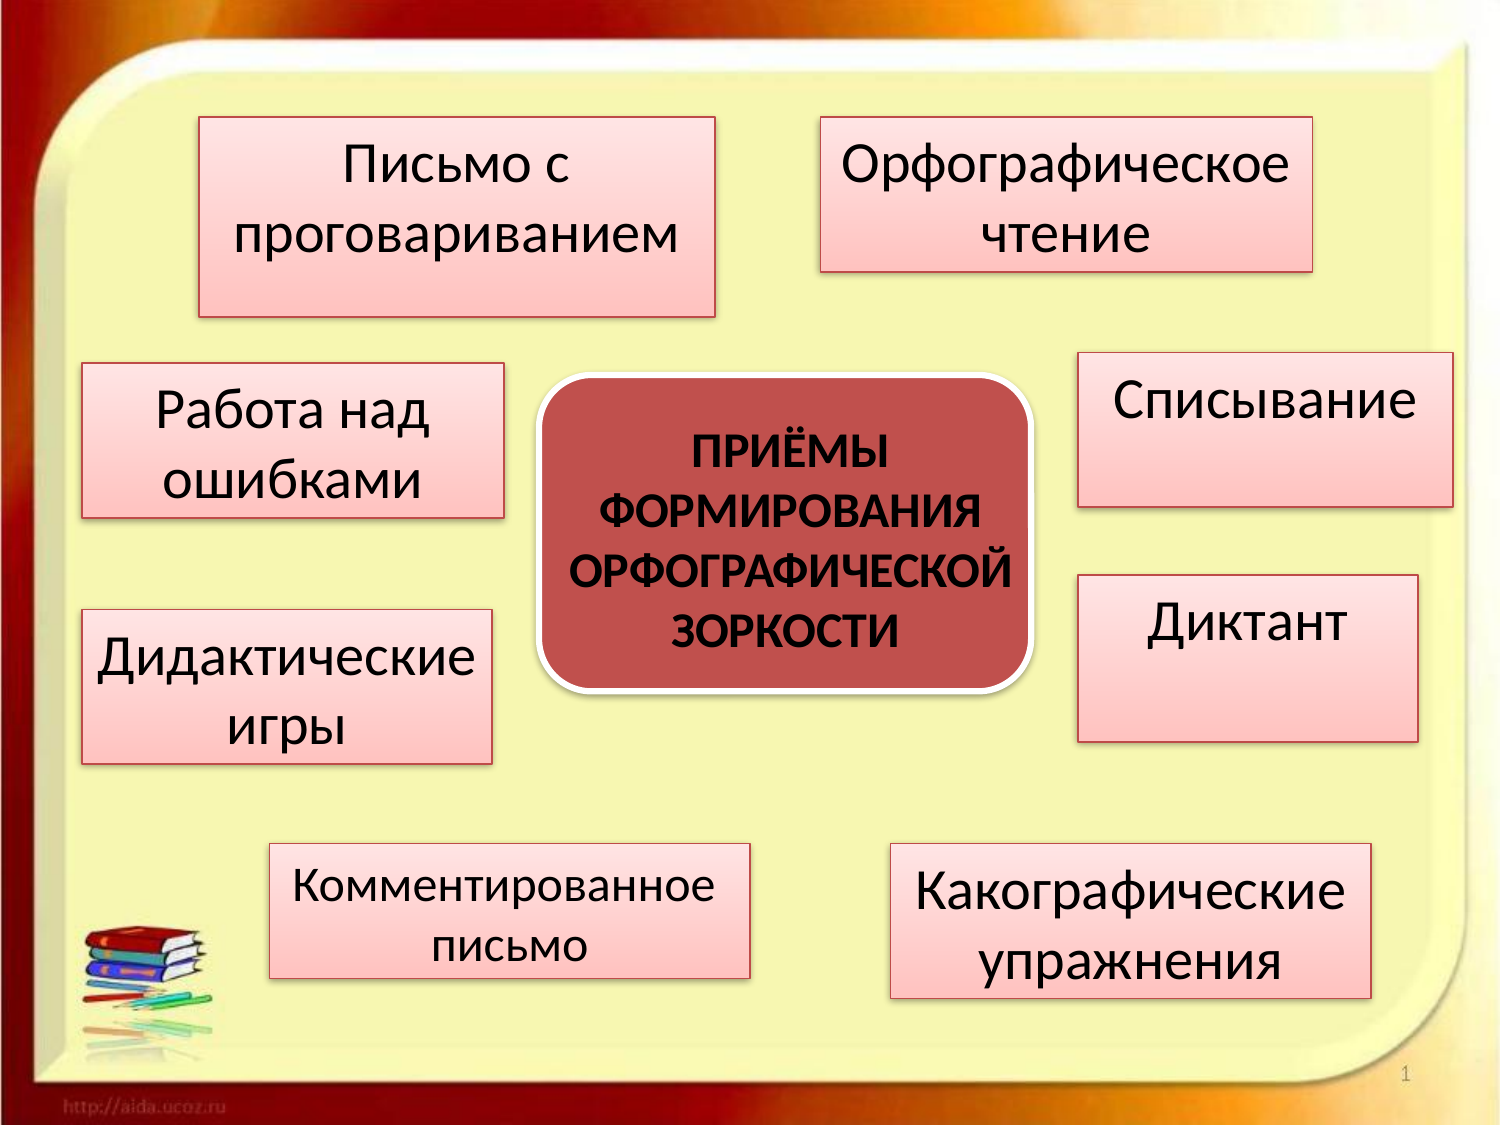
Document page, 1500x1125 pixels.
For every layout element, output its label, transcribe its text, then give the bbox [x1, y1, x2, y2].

text_box Диктант [1077, 574, 1419, 743]
text_box Комментированное письмо [269, 843, 751, 979]
text_box Какографические упражнения [890, 843, 1372, 999]
text_box Работа над ошибками [81, 362, 505, 519]
text_box ПРИЁМЫ ФОРМИРОВАНИЯ ОРФОГРАФИЧЕСКОЙ ЗОРКОСТИ [550, 410, 1032, 665]
picture [0, 0, 1500, 1125]
text_box [535, 371, 1032, 695]
text_box Письмо с проговариванием [198, 116, 716, 318]
text_box Дидактические игры [81, 609, 493, 765]
text_box Списывание [1077, 352, 1454, 508]
text_box Орфографическое чтение [820, 116, 1313, 273]
